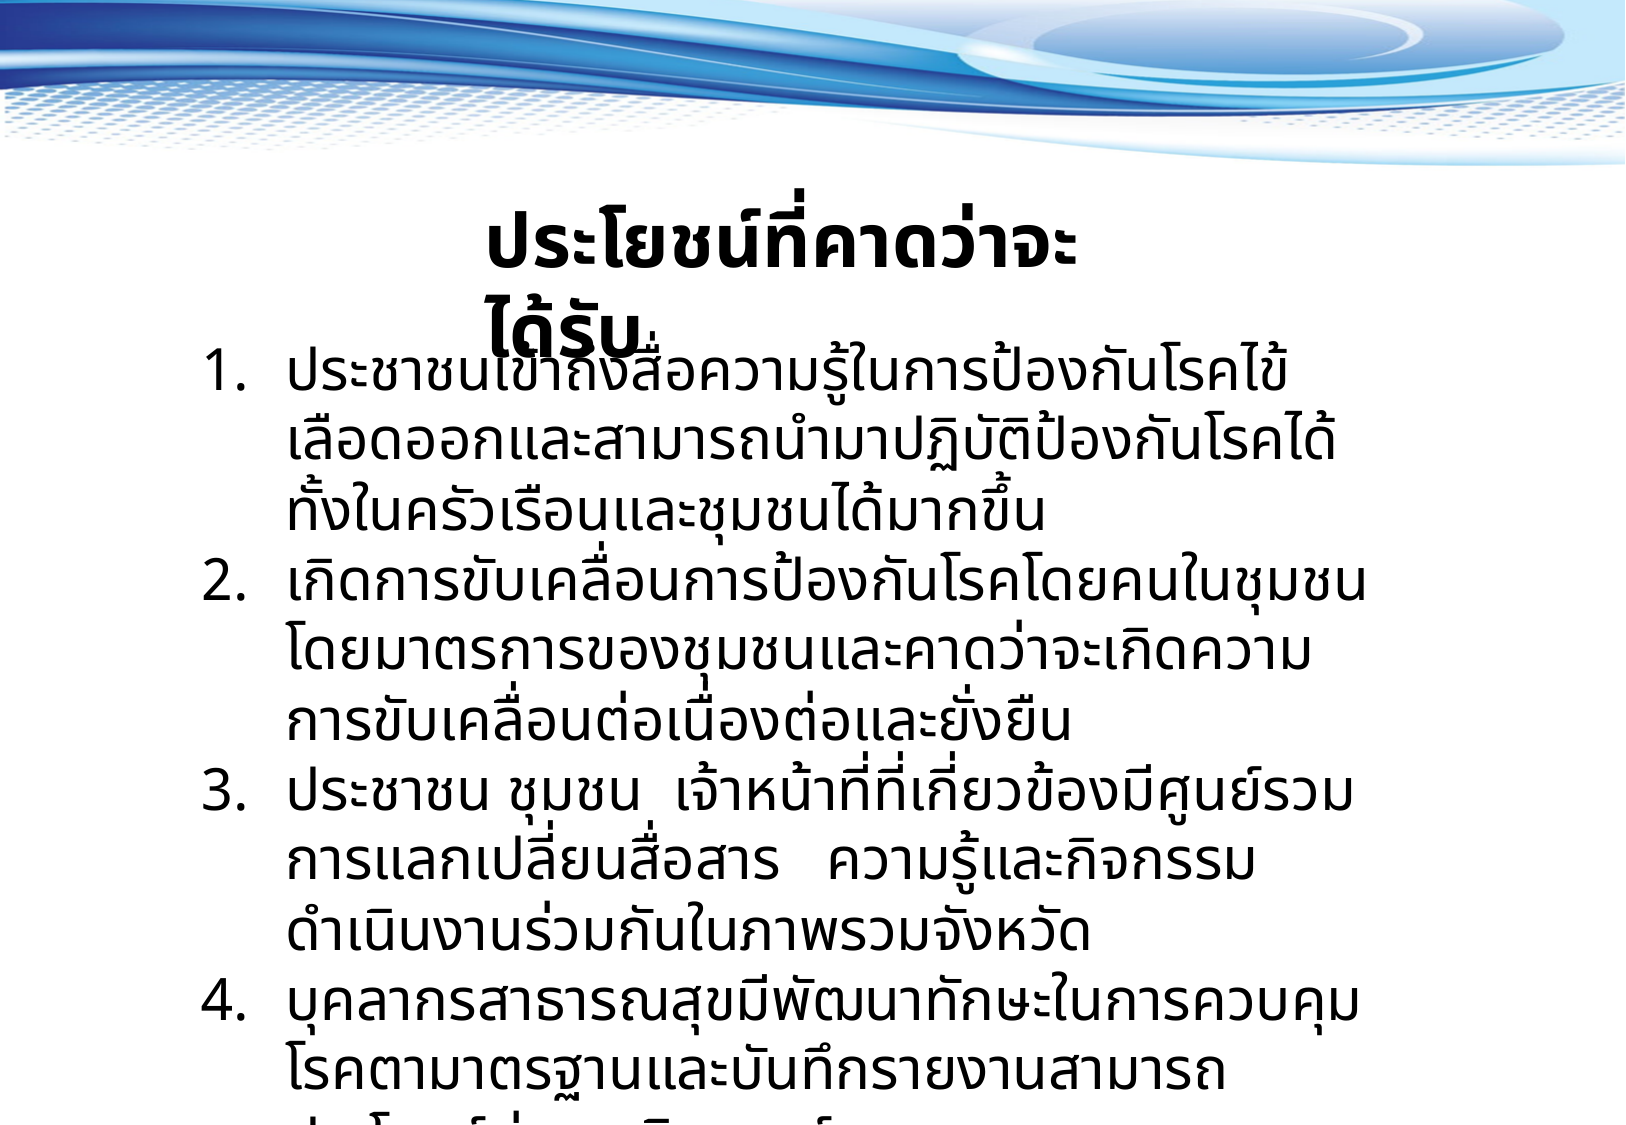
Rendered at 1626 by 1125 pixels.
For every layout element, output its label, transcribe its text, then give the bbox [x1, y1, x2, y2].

text_box ประโยชน์ที่คาดว่าจะได้รับ [469, 211, 1132, 324]
text_box ประชาชนเข้าถึงสื่อความรู้ในการป้องกันโรคไข้เลือดออกและสามารถนำมาปฏิบัติป้องกันโรคได้ทั้งในครัวเรือนและชุมชนได้มากขึ้น เกิดการขับเคลื่อนการป้องกันโรคโดยคนในชุมชนโดยมาตรการของชุมชนและคาดว่าจะเกิดความการขับเคลื่อนต่อเนื่องต่อและยั่งยืน ประชาชน ชุมชน เจ้าหน้าที่ที่เกี่ยวข้องมีศูนย์รวมการแลกเปลี่ยนสื่อสาร ความรู้และกิจกรรมดำเนินงานร่วมกันในภาพรวมจังหวัด บุคลากรสาธารณสุขมีพัฒนาทักษะในการควบคุมโรคตามาตรฐานและบันทึกรายงานสามารถประโยชน์ต่อการวิเคราะห์และวางแผนงานทางระบาดได้แม่นยำยิ่งขึ้น [186, 324, 1403, 1125]
picture [0, 0, 1625, 200]
